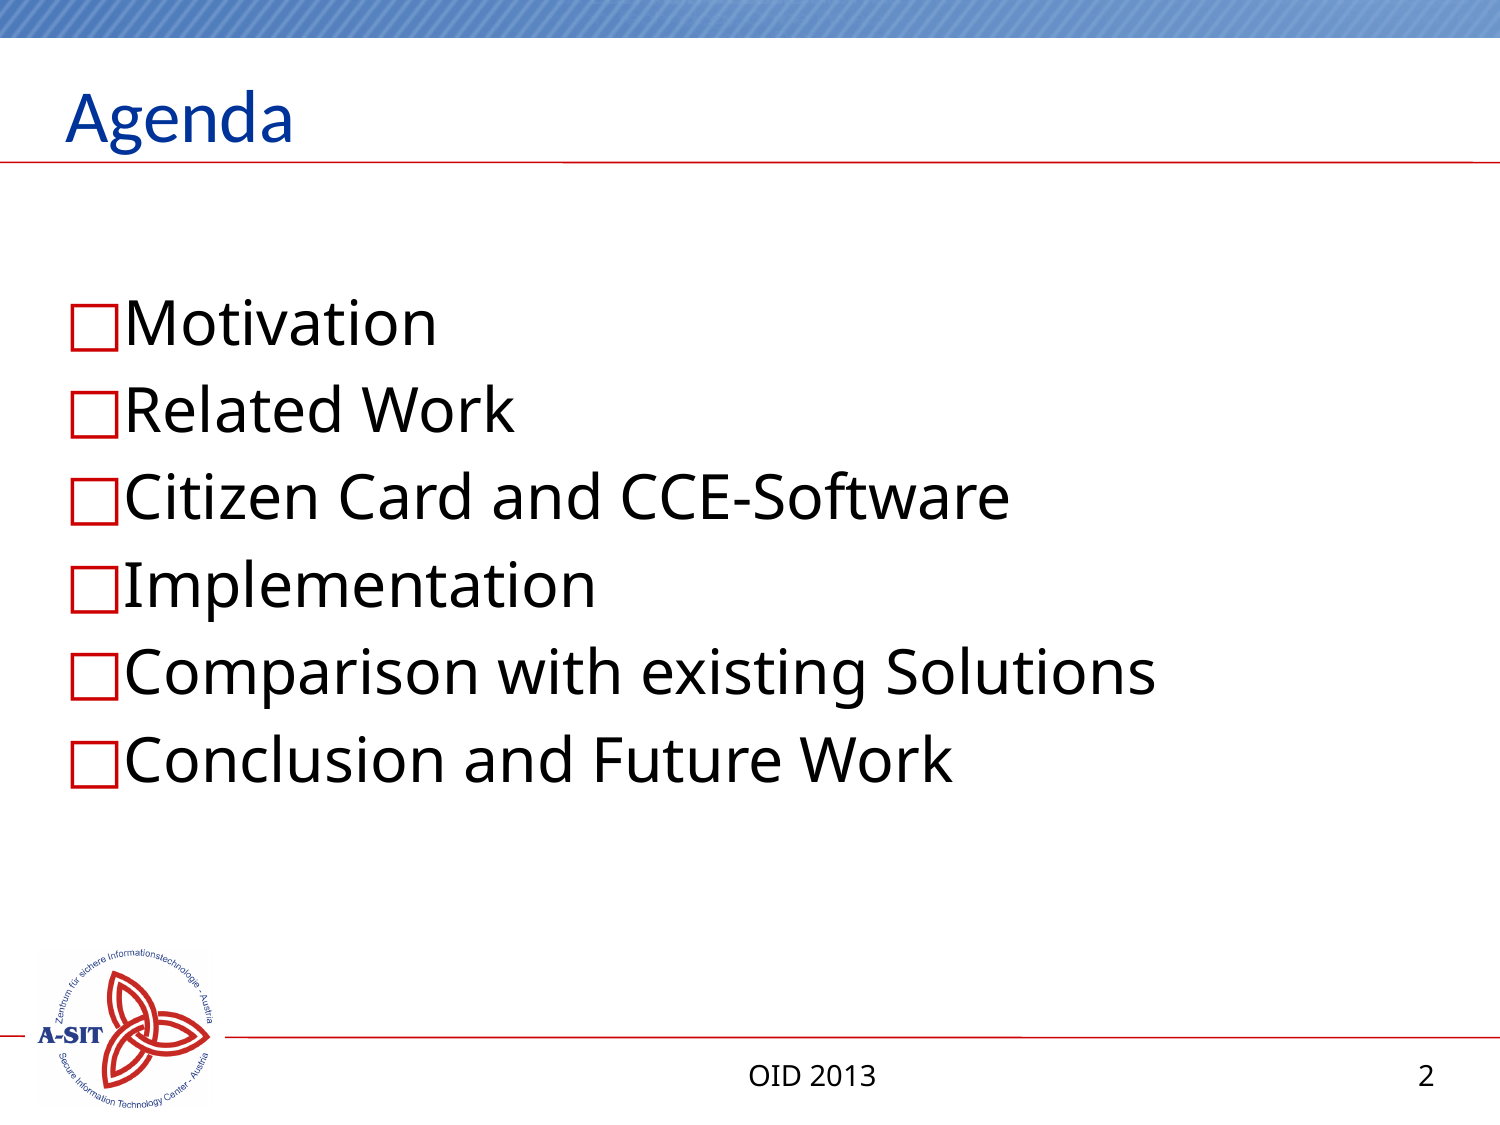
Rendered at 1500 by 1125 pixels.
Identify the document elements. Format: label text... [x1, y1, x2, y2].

picture [0, 0, 1500, 38]
footer OID 2013 [225, 1050, 1364, 1125]
title Agenda [50, 50, 1450, 175]
picture [37, 949, 213, 1108]
list Motivation Related Work Citizen Card and CCE-Software Implementation Comparison with existing Solutions Conclusion and Future Work [50, 275, 1450, 950]
slide_number 2 [1364, 1050, 1450, 1125]
